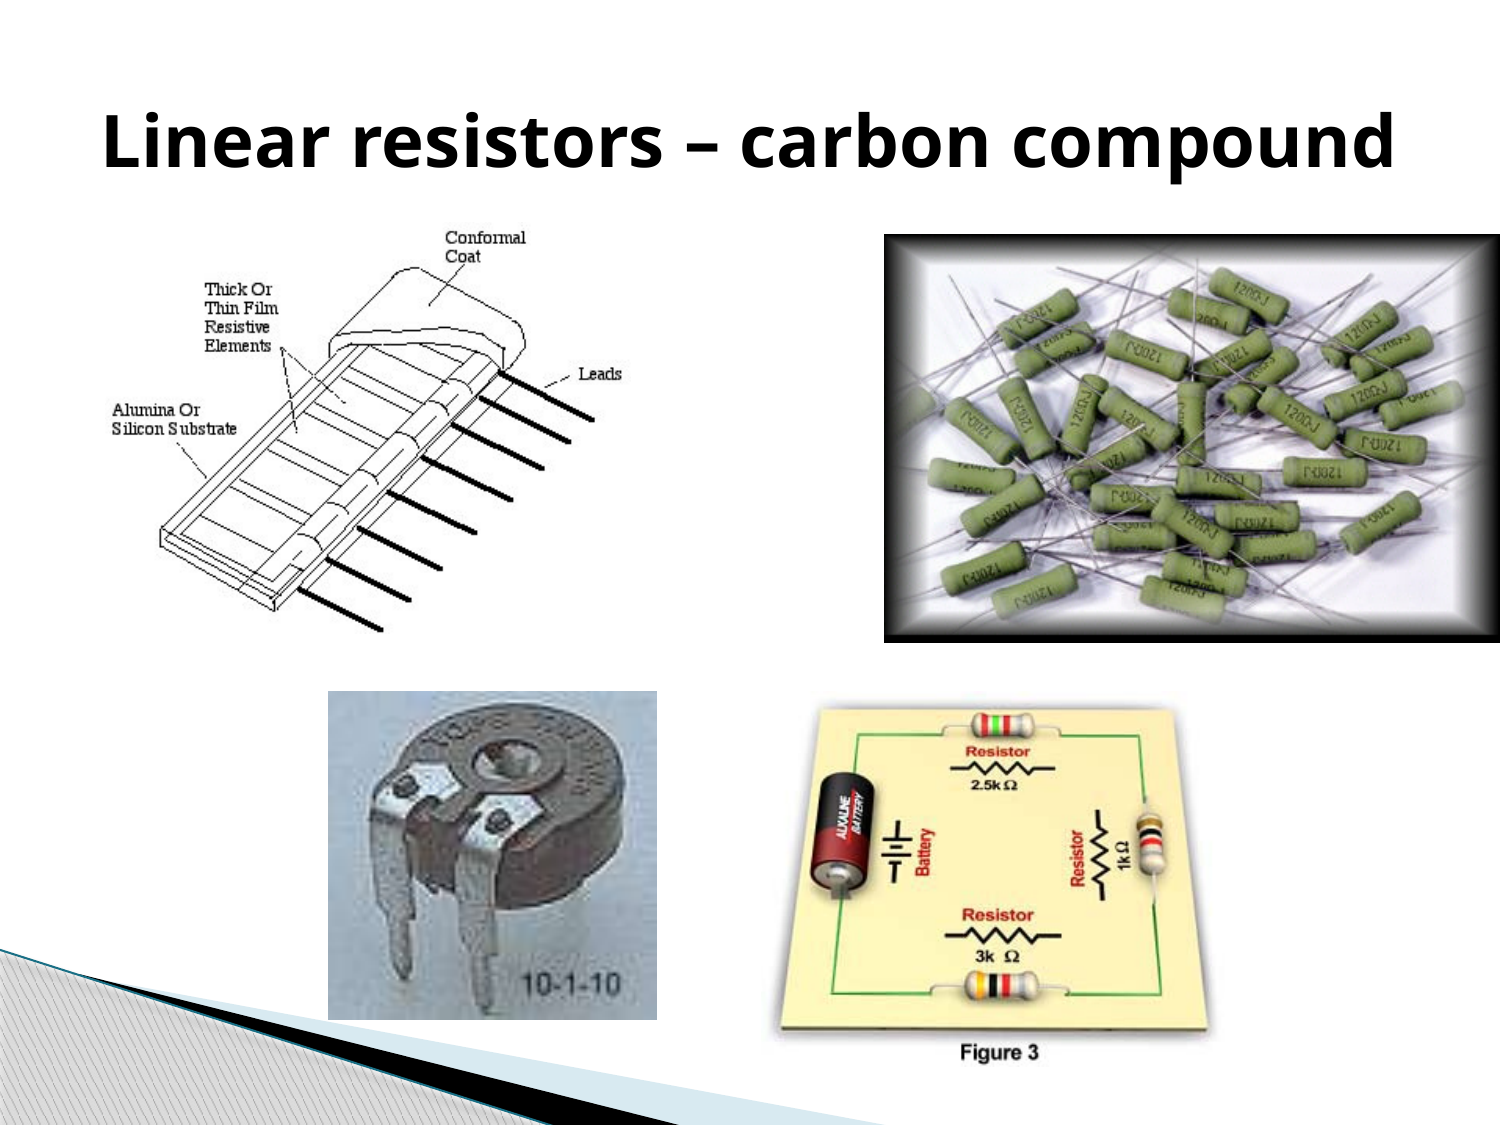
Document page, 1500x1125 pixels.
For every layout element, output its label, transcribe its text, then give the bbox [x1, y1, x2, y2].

picture [761, 691, 1231, 1067]
picture [105, 222, 631, 634]
title Linear resistors – carbon compound [75, 45, 1425, 233]
picture [327, 691, 657, 1020]
picture [884, 234, 1500, 643]
